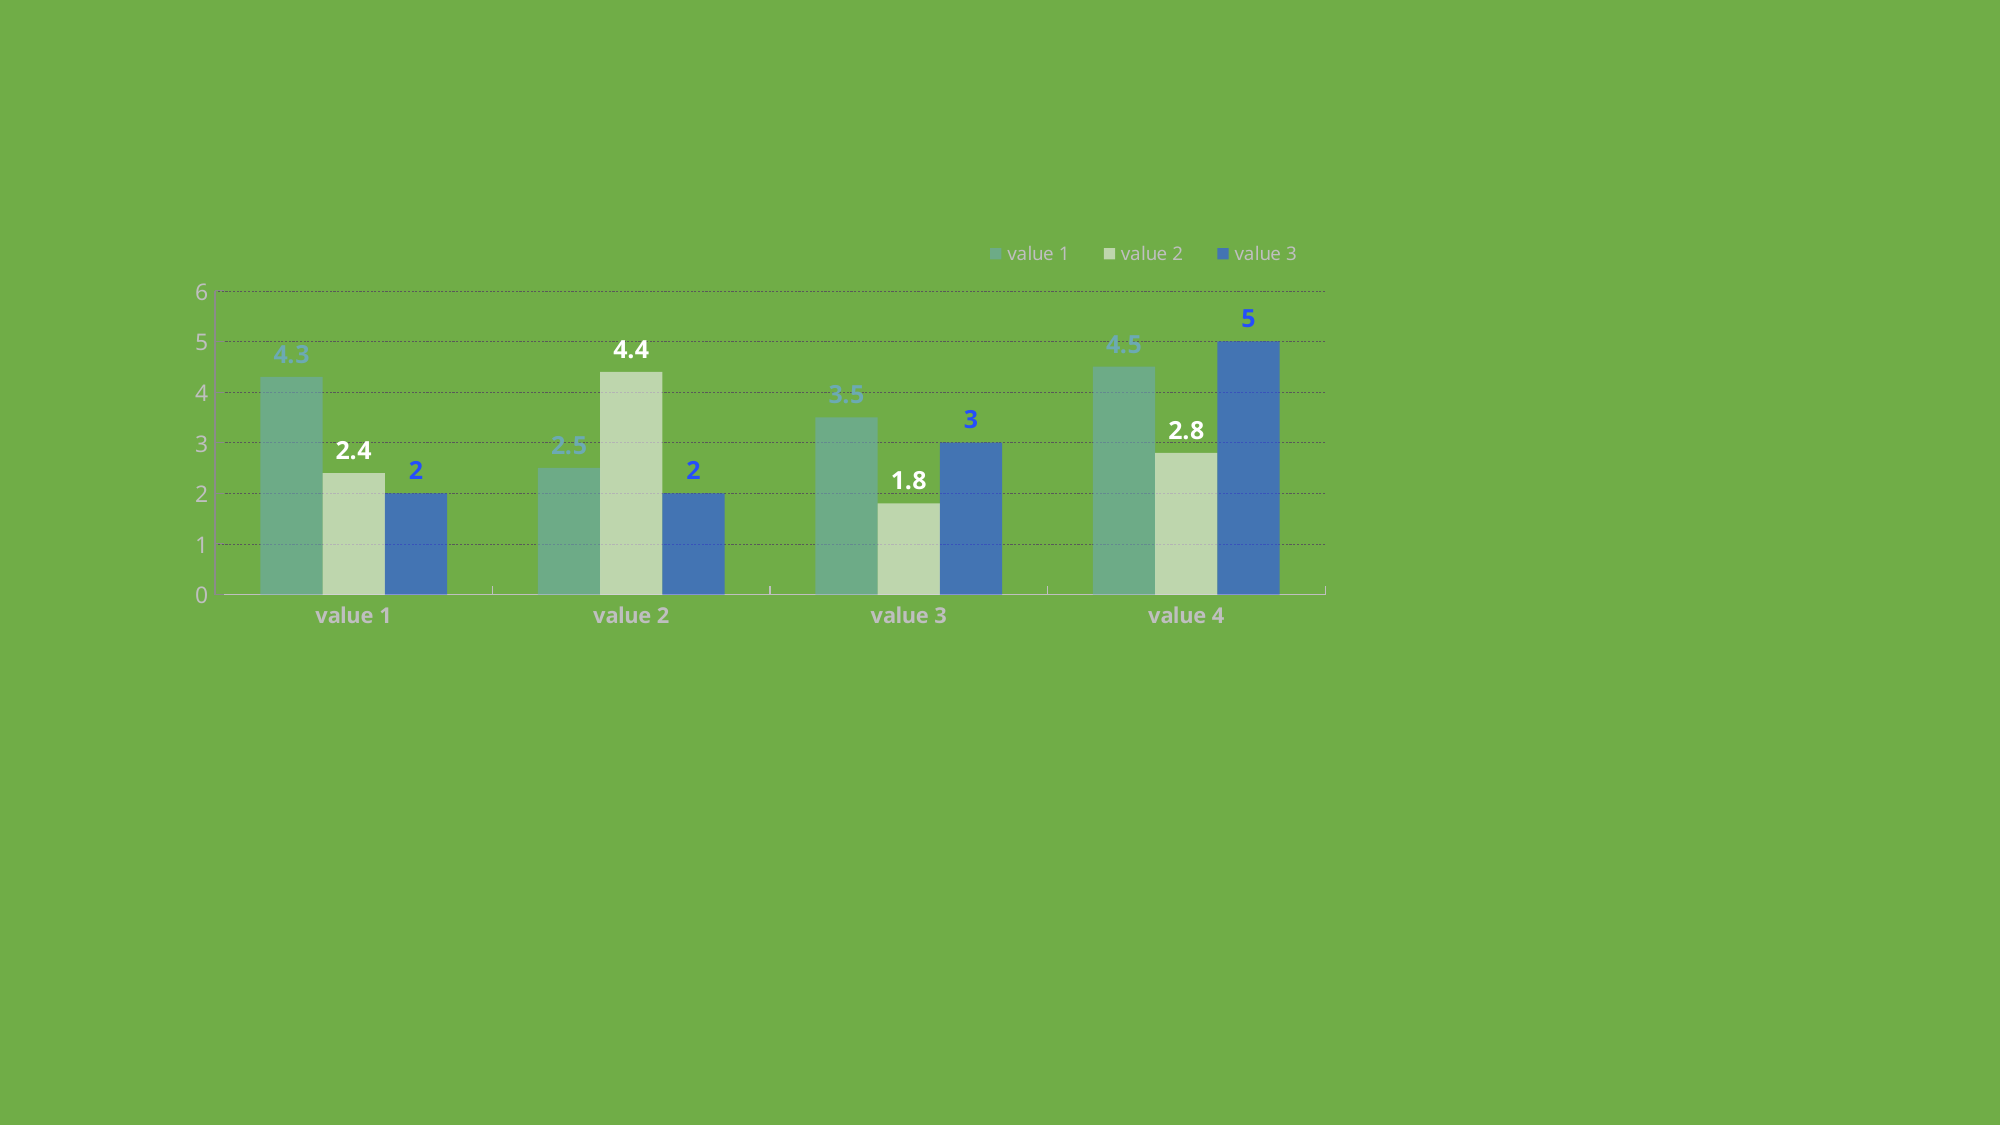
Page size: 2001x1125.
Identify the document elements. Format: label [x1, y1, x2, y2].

chart [127, 222, 1330, 682]
